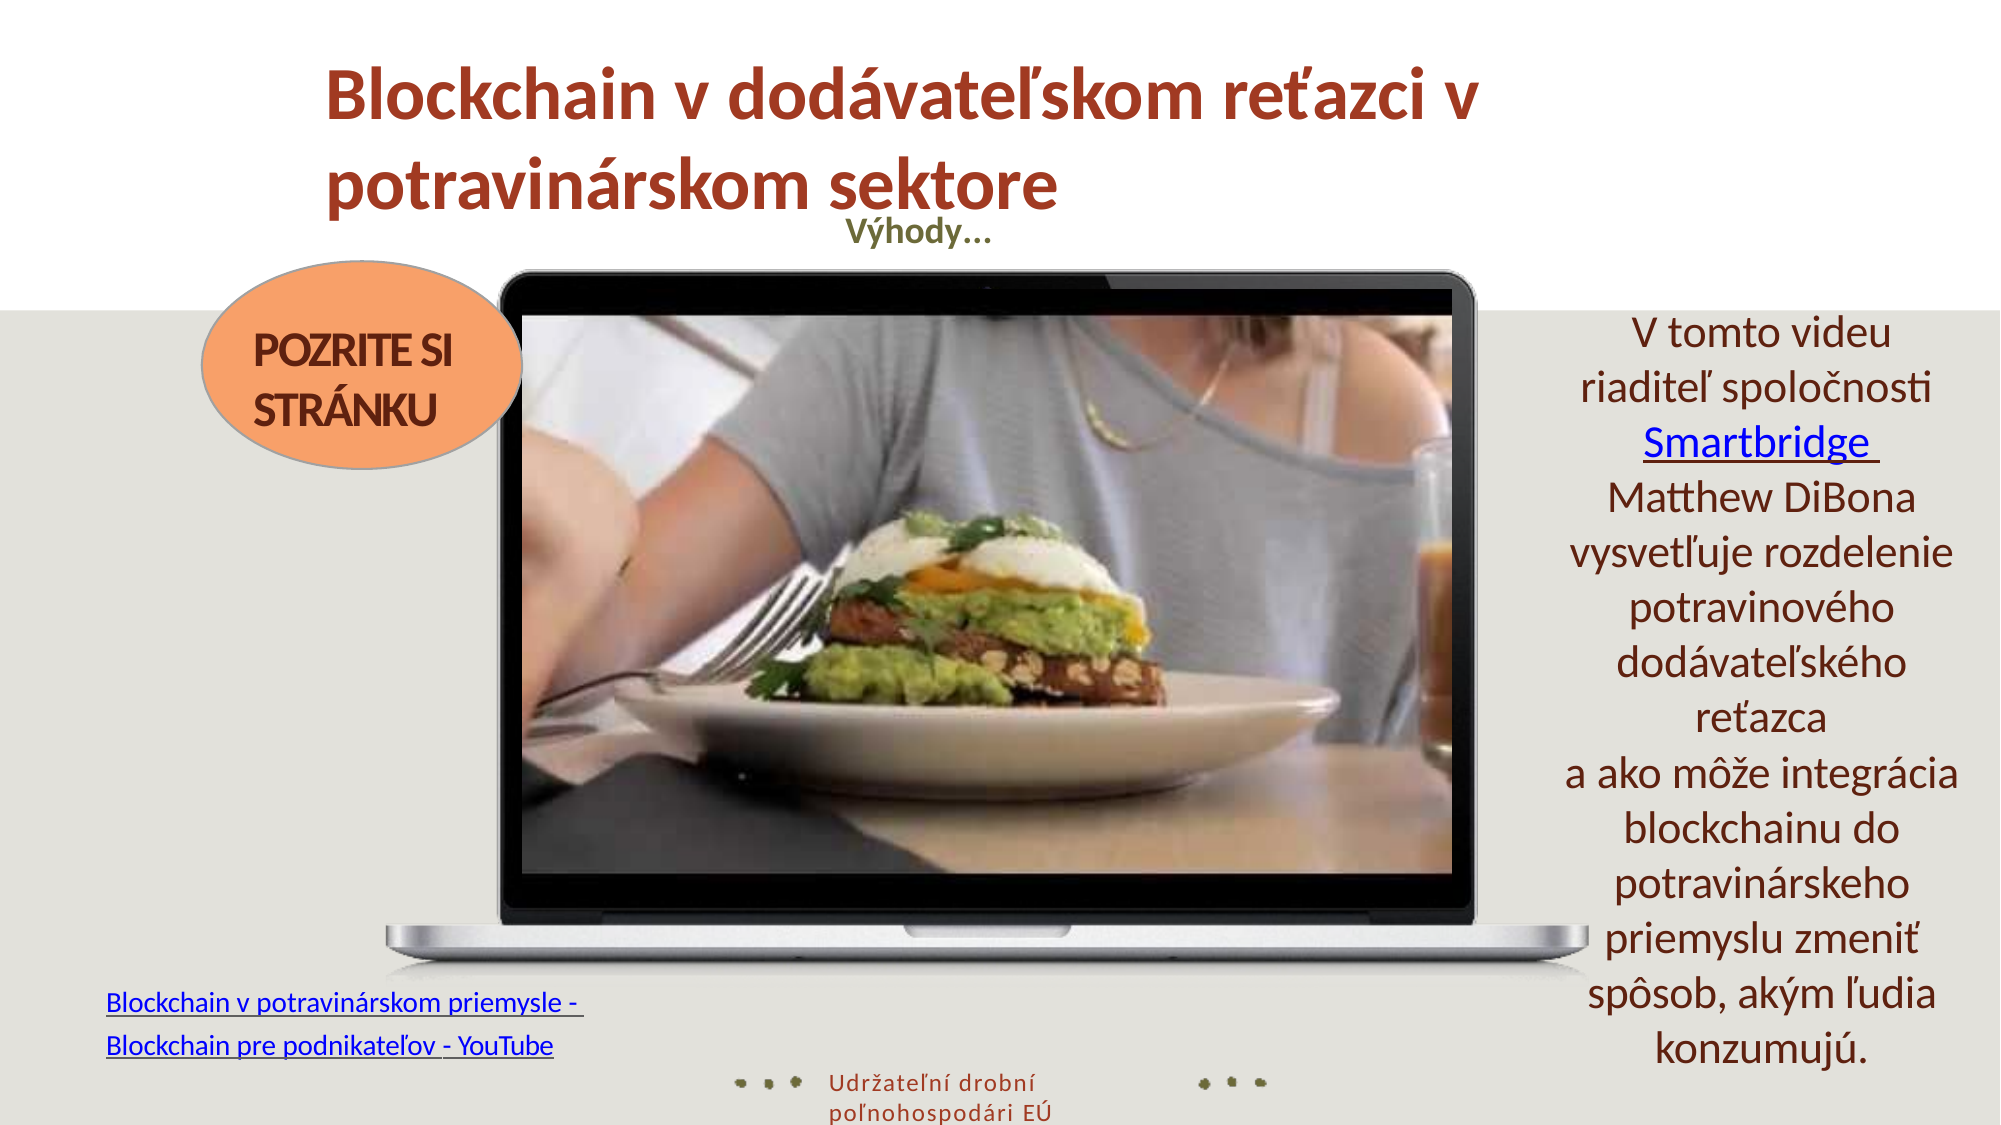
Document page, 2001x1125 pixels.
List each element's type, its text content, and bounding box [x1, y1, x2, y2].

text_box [0, 237, 2000, 1125]
text_box Výhody... [843, 203, 1068, 233]
title Blockchain v dodávateľskom reťazci v potravinárskom sektore [323, 42, 1666, 233]
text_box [200, 259, 1452, 1121]
